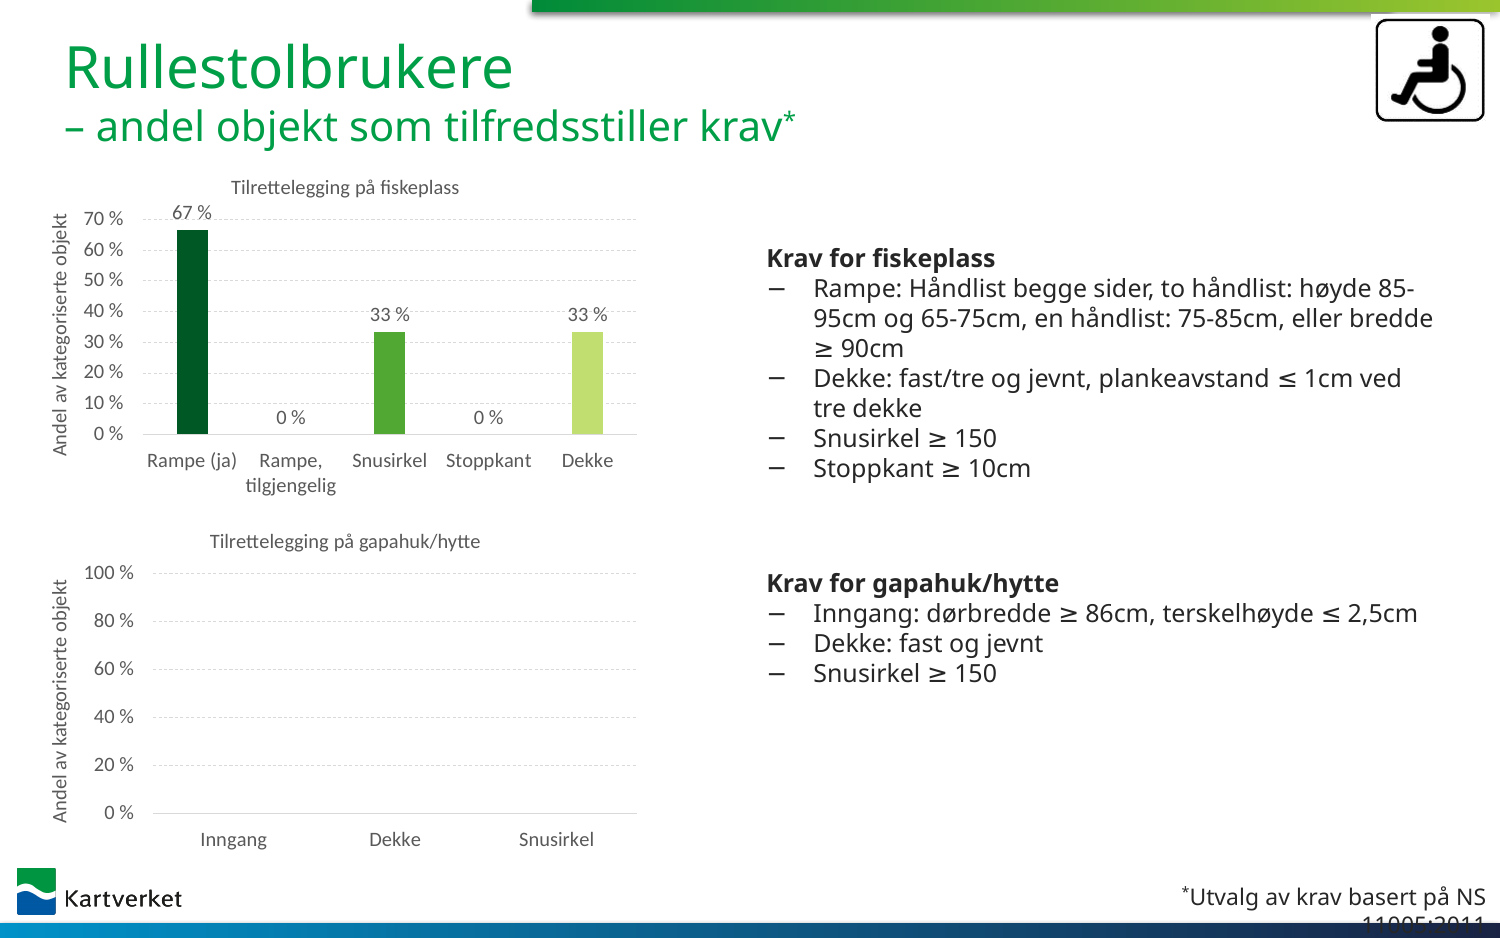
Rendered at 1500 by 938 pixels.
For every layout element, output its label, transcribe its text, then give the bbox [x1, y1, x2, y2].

picture [41, 520, 650, 859]
text_box Krav for fiskeplass Rampe: Håndlist begge sider, to håndlist: høyde 85-95cm og 65-75cm, en håndlist: 75-85cm, eller bredde ≥ 90cm Dekke: fast/tre og jevnt, plankeavstand ≤ 1cm ved tre dekke Snusirkel ≥ 150 Stoppkant ≥ 10cm [751, 235, 1452, 490]
text_box Rullestolbrukere – andel objekt som tilfredsstiller krav* [49, 29, 1431, 158]
text_box Krav for gapahuk/hytte Inngang: dørbredde ≥ 86cm, terskelhøyde ≤ 2,5cm Dekke: fast og jevnt Snusirkel ≥ 150 [751, 560, 1452, 695]
picture [41, 166, 650, 505]
text_box *Utvalg av krav basert på NS 11005:2011 [1068, 873, 1500, 938]
picture [1371, 13, 1491, 127]
